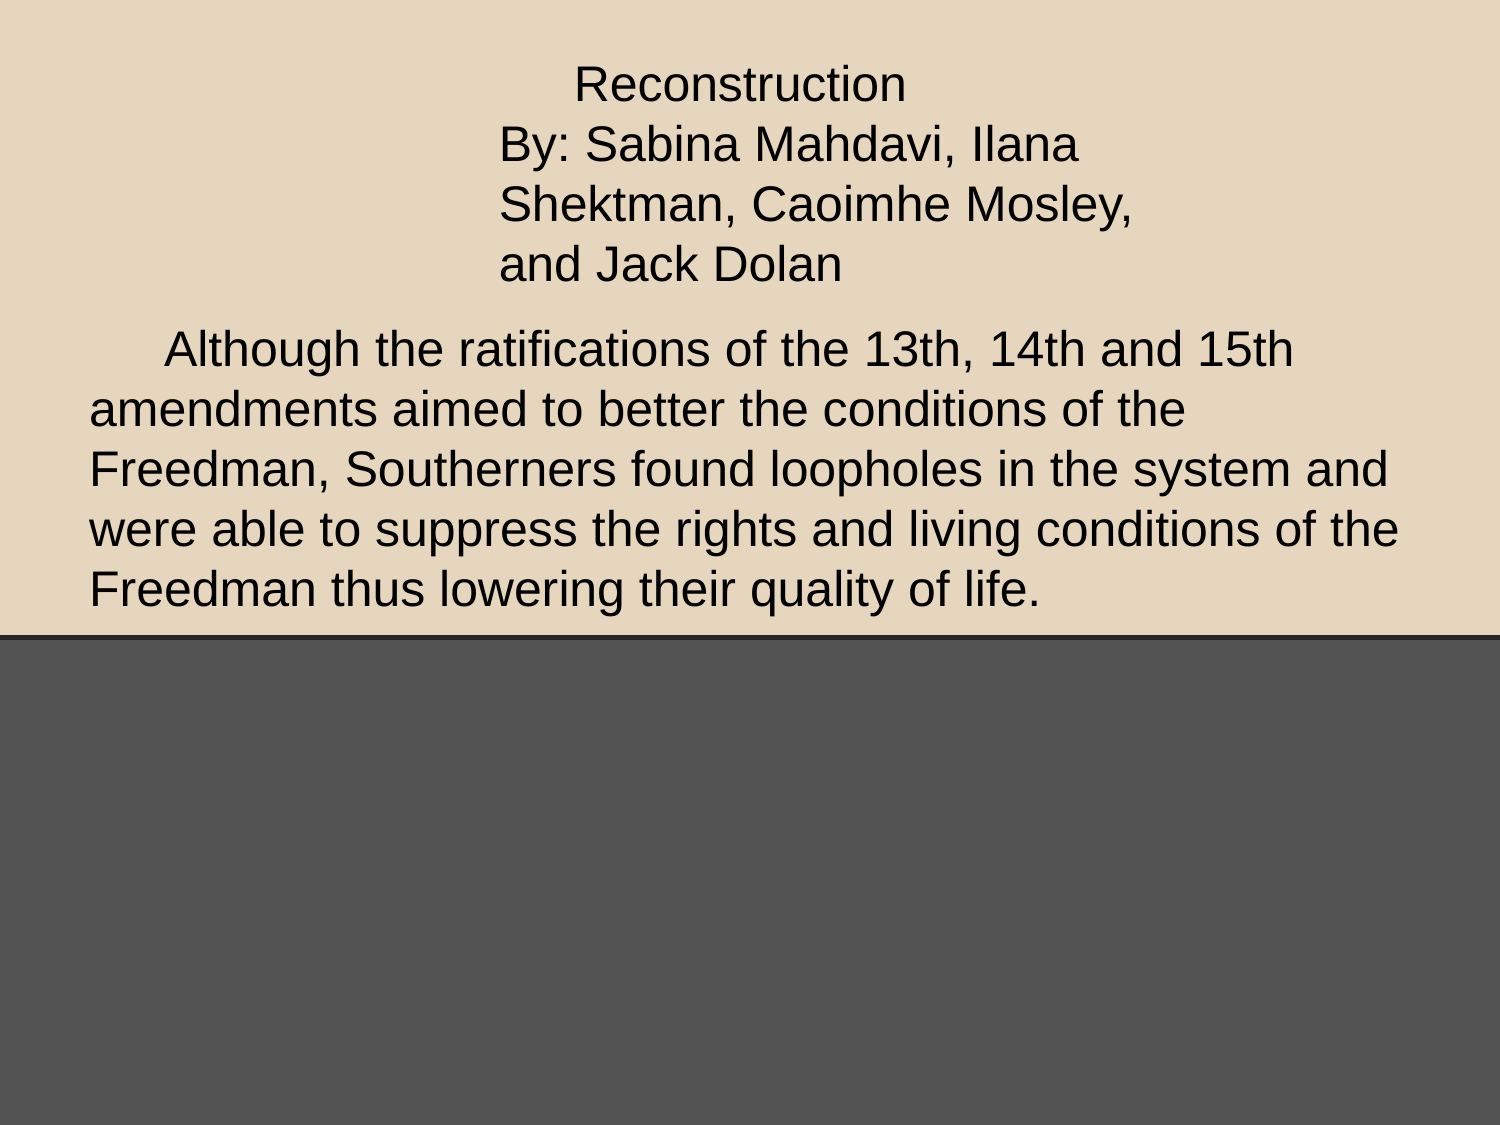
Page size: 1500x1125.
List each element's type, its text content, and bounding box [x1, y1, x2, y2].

text_box Although the ratifications of the 13th, 14th and 15th amendments aimed to better the conditions of the Freedman, Southerners found loopholes in the system and were able to suppress the rights and living conditions of the Freedman thus lowering their quality of life. [74, 211, 1426, 1071]
text_box Reconstruction By: Sabina Mahdavi, Ilana Shektman, Caoimhe Mosley, and Jack Dolan [333, 36, 1167, 211]
